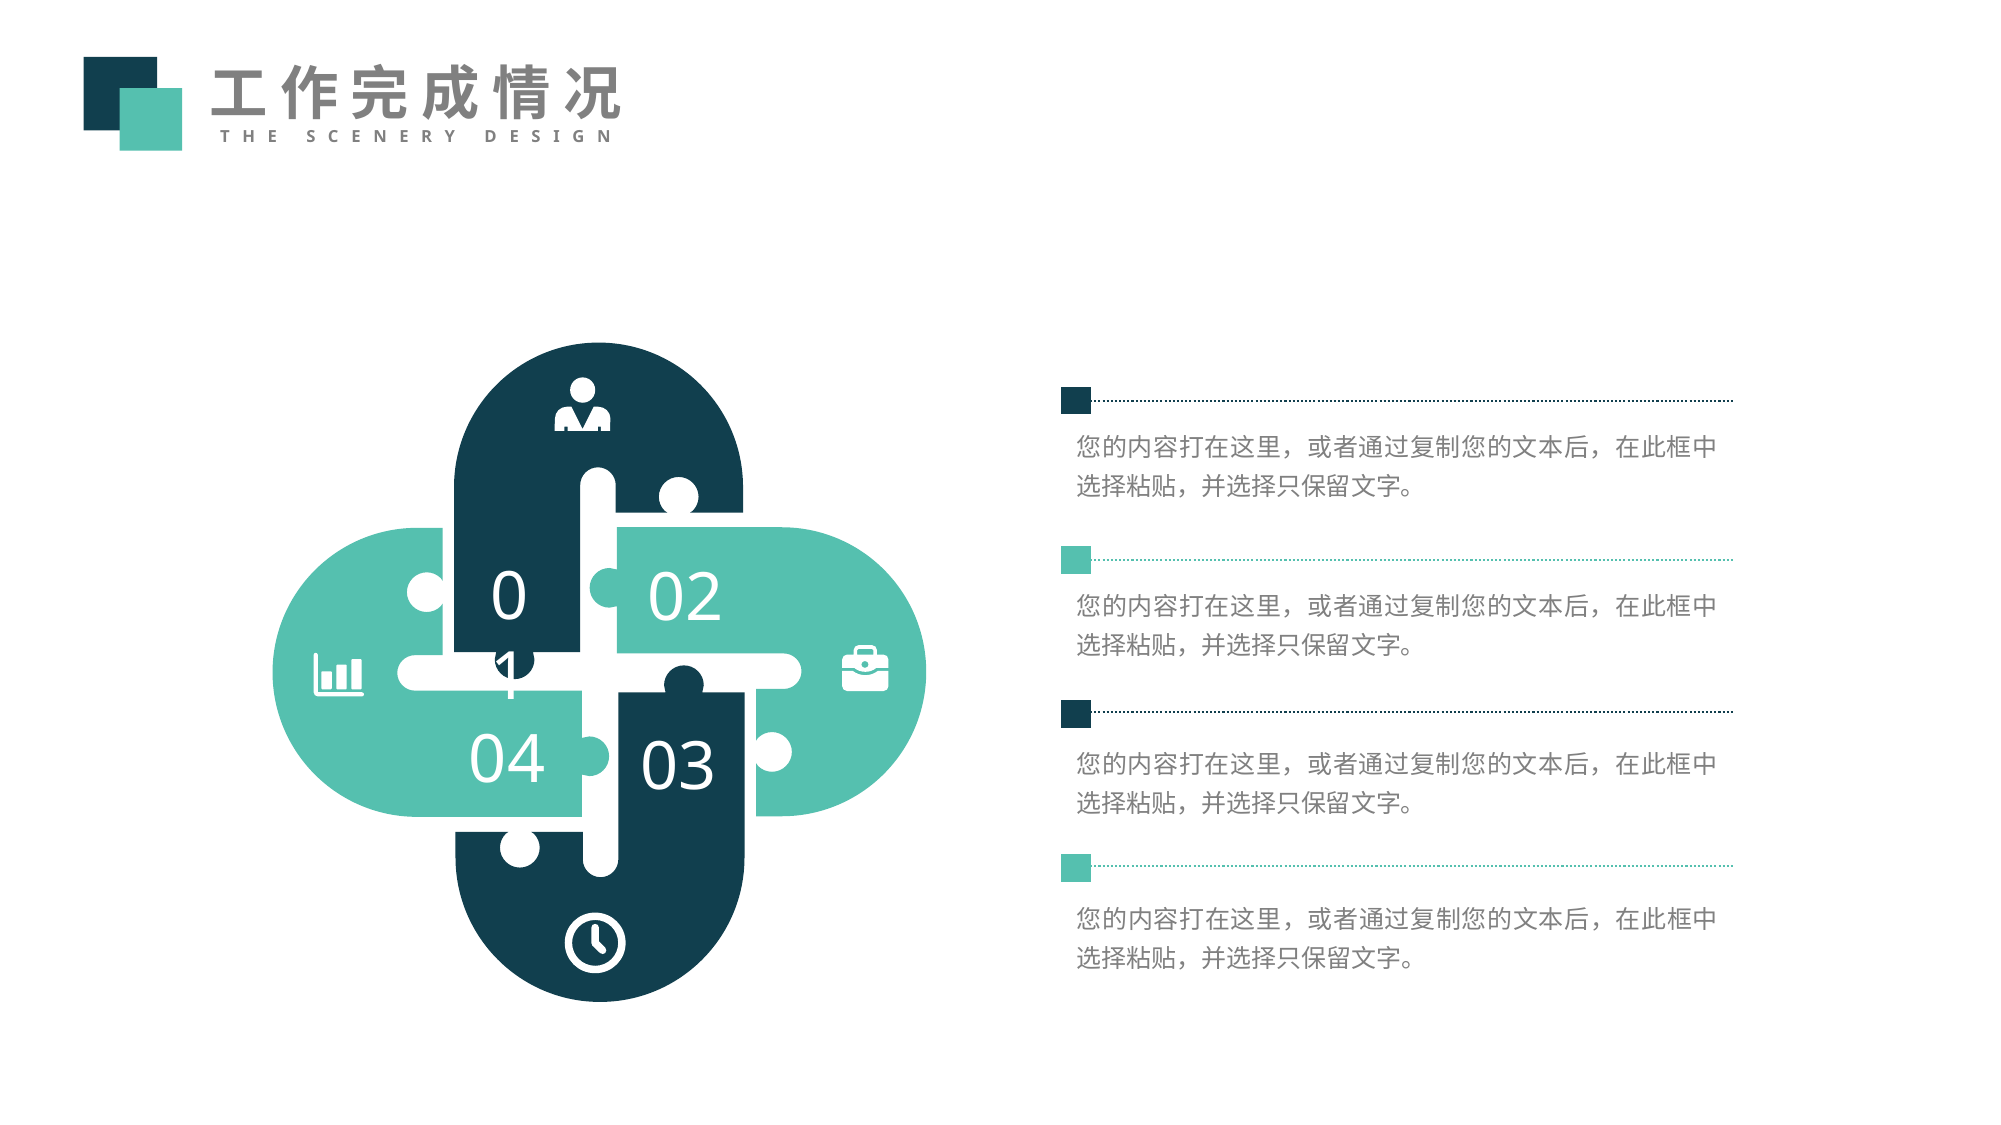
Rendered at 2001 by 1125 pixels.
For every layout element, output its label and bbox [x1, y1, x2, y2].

text_box [272, 342, 927, 1002]
text_box [1061, 387, 1734, 990]
text_box [83, 48, 646, 155]
